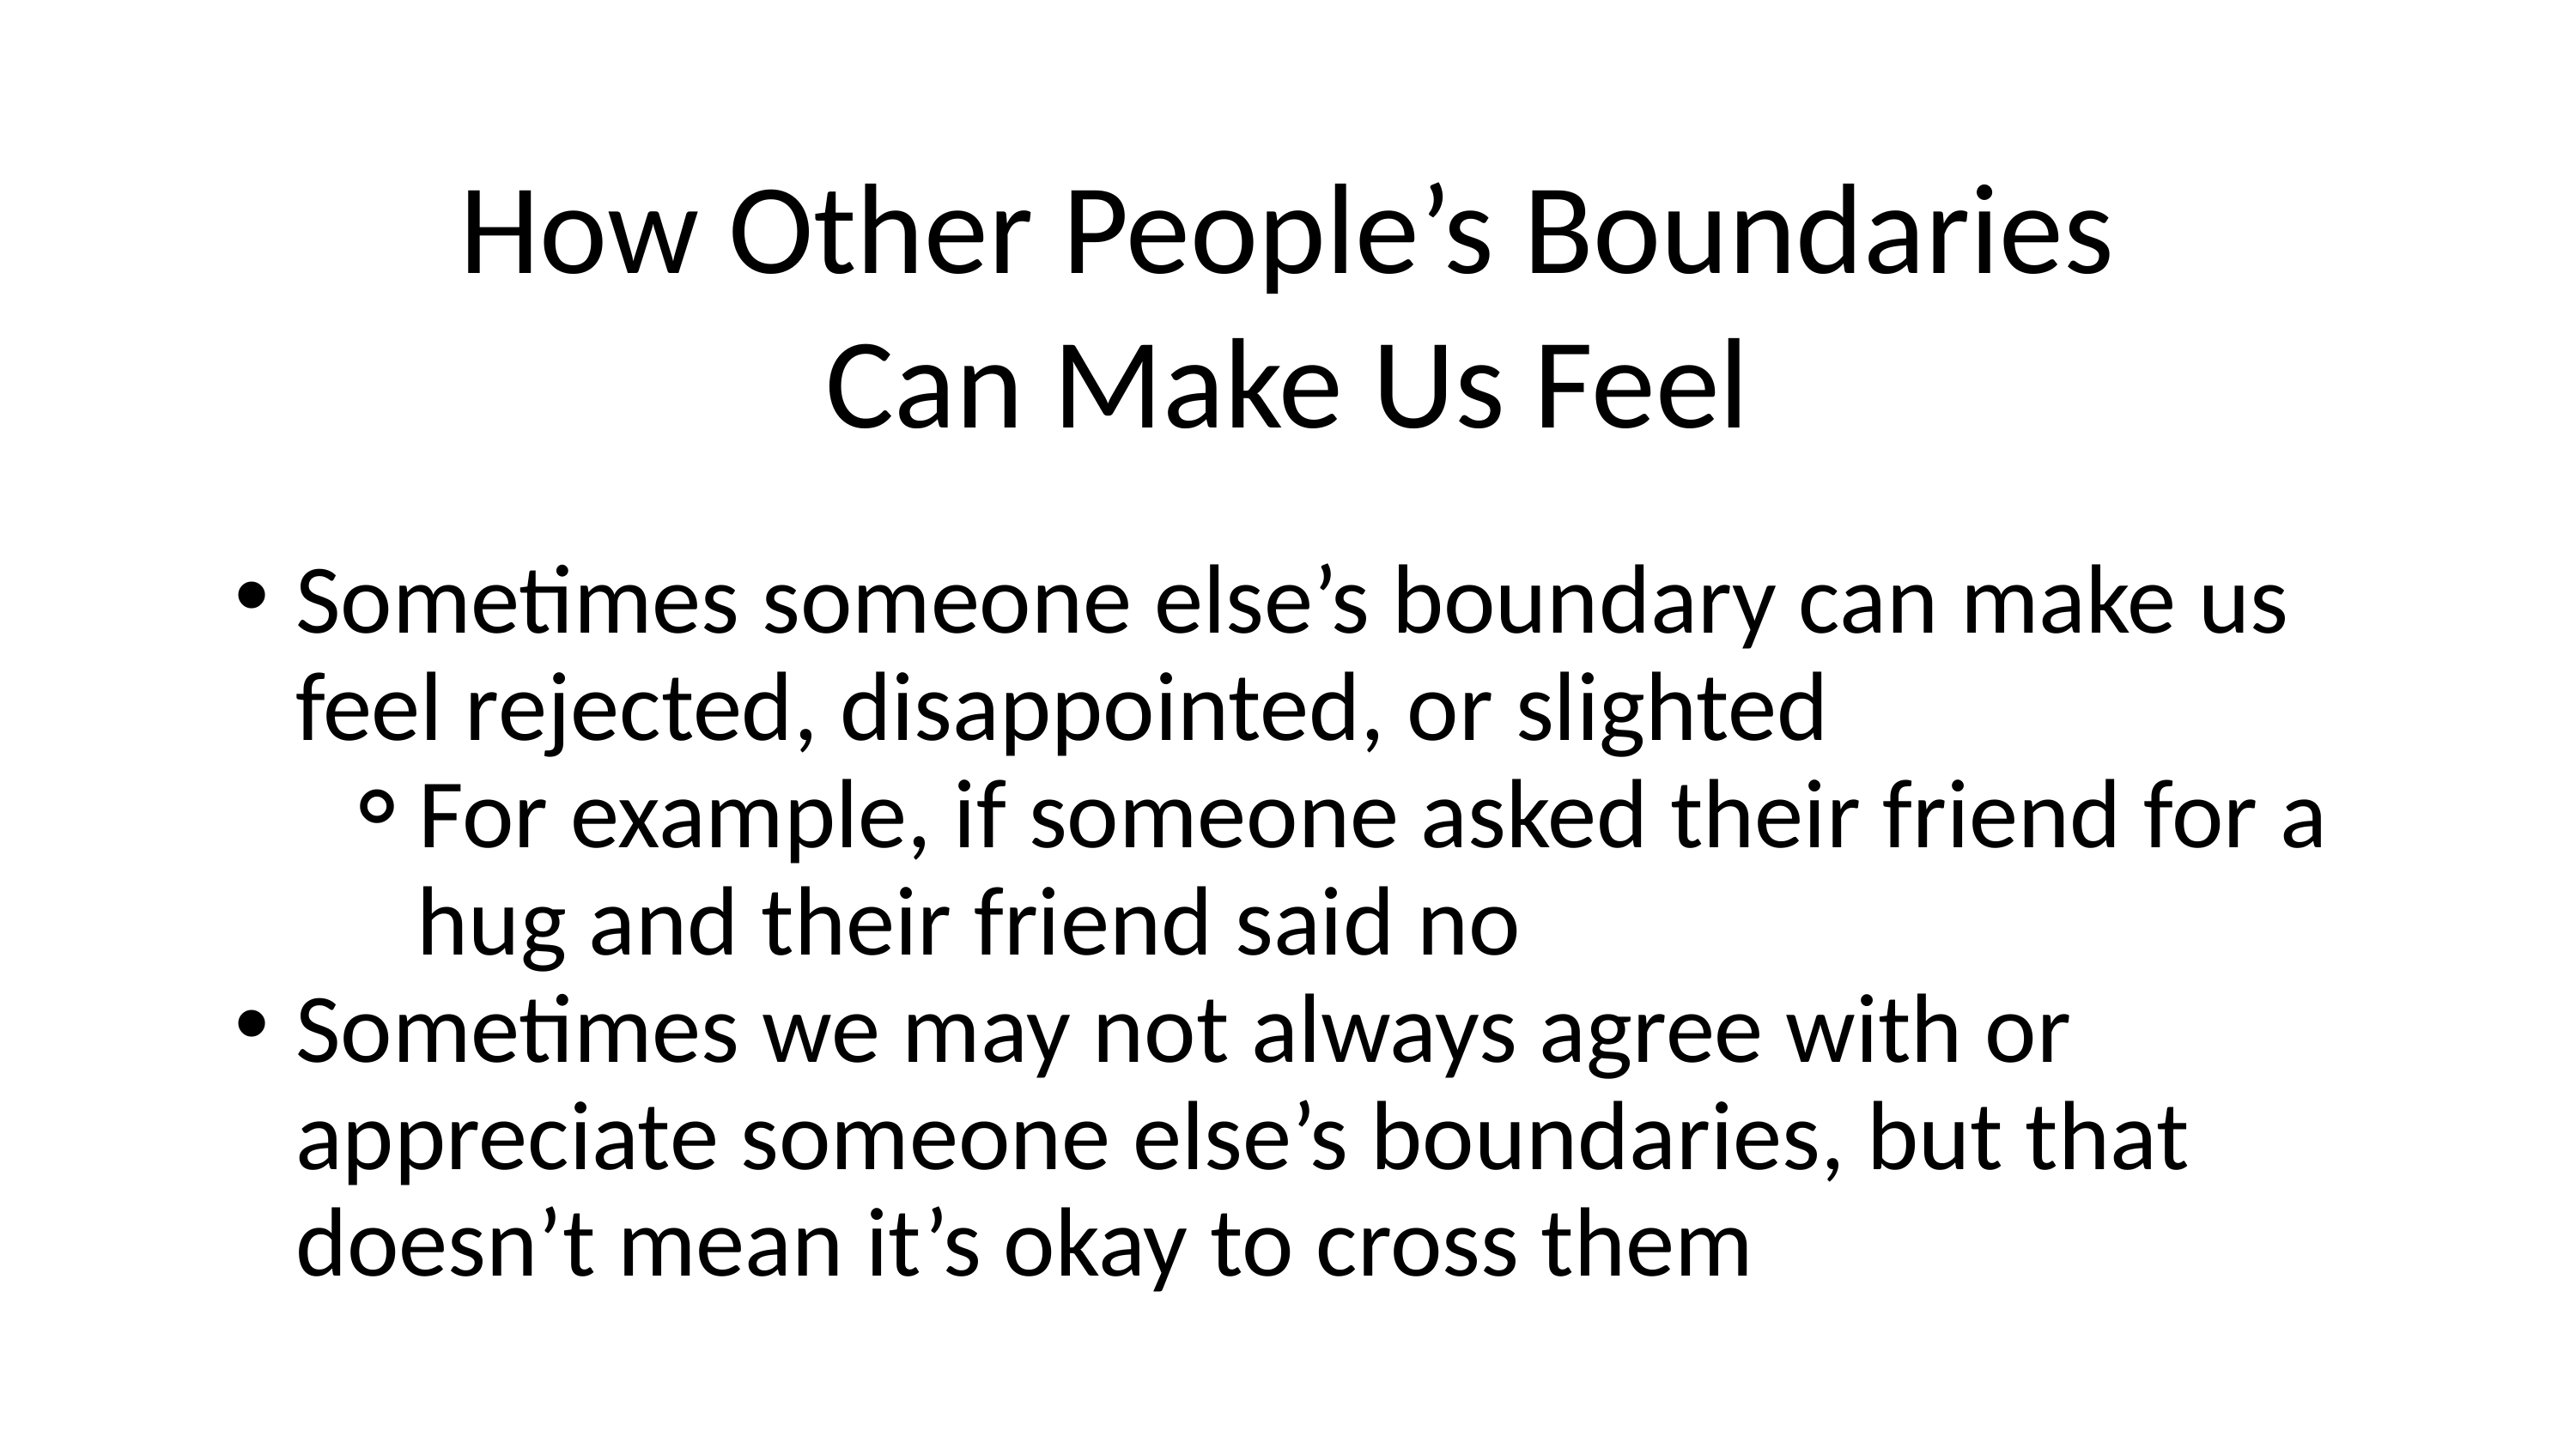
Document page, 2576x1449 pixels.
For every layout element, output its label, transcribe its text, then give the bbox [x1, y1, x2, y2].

text_box How Other People’s Boundaries Can Make Us Feel [361, 144, 2215, 454]
text_box Sometimes someone else’s boundary can make us feel rejected, disappointed, or slighted For example, if someone asked their friend for a hug and their friend said no Sometimes we may not always agree with or appreciate someone else’s boundaries, but that doesn’t mean it’s okay to cross them [173, 545, 2403, 1296]
